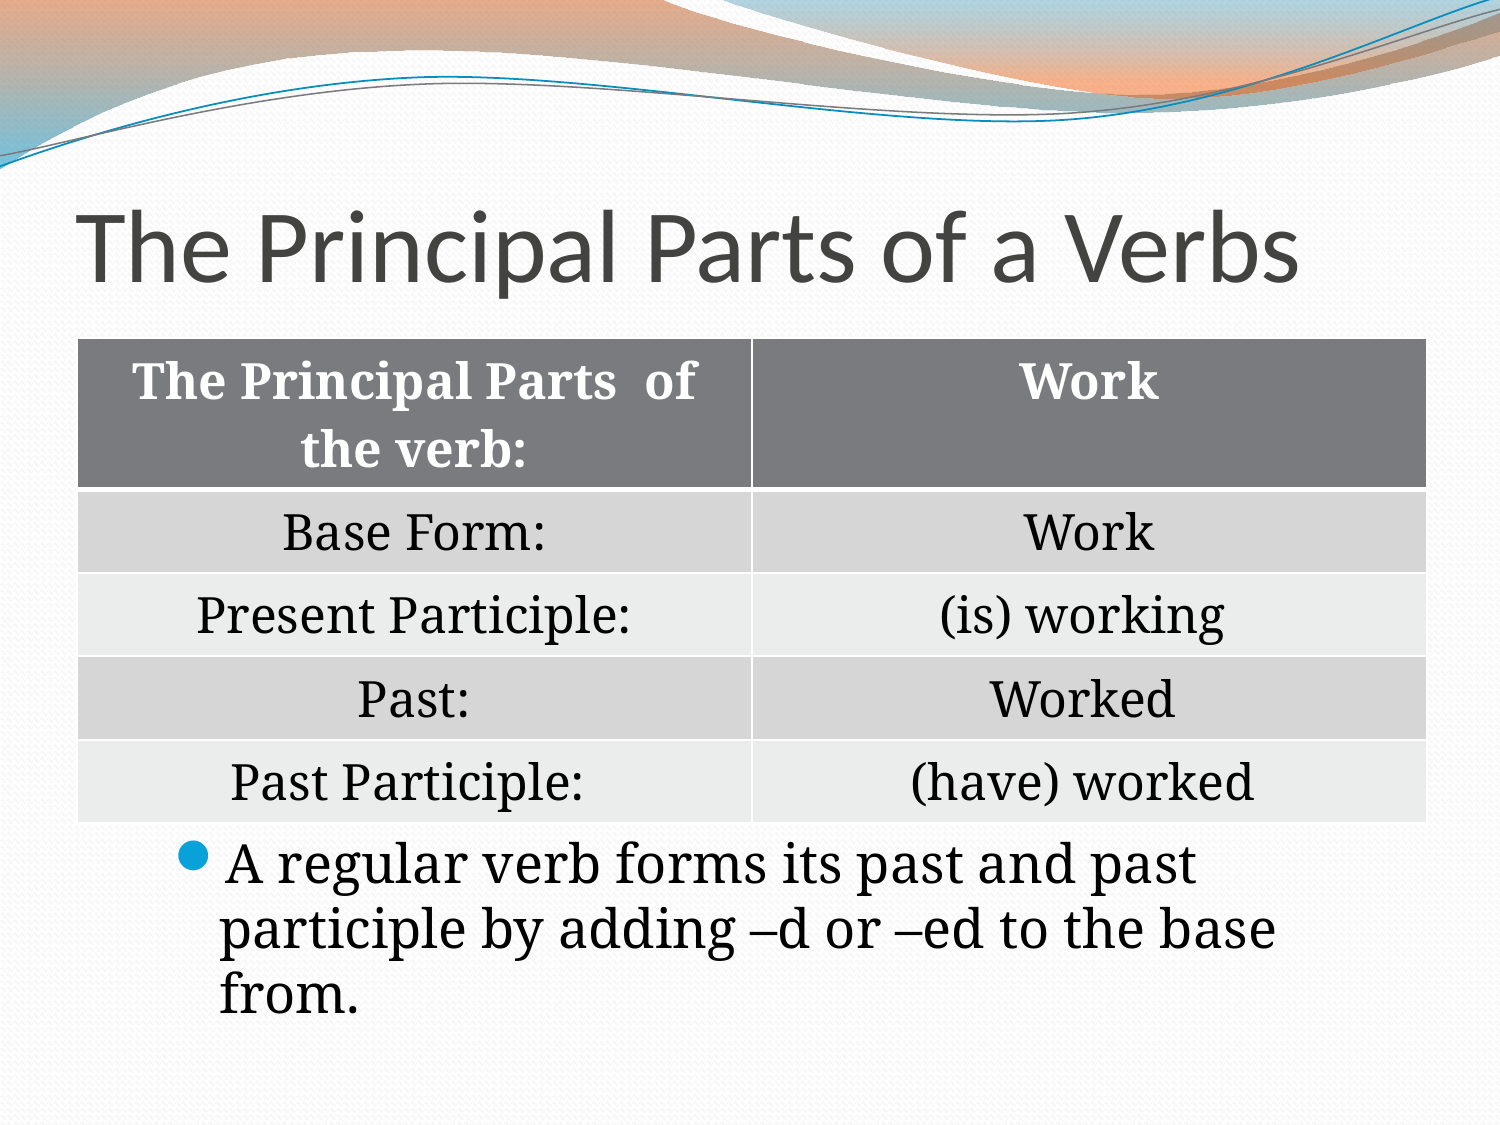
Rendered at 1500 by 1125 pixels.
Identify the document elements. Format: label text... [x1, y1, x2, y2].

table_cell Worked [753, 657, 1426, 739]
table_cell Base Form: [78, 492, 751, 572]
table_cell Work [753, 492, 1426, 572]
table_cell Present Participle: [78, 574, 751, 655]
text_box A regular verb forms its past and past participle by adding –d or –ed to the base from. [159, 822, 1365, 1032]
table_header Work [753, 339, 1426, 487]
table_header The Principal Parts of the verb: [78, 339, 751, 487]
table_cell (is) working [753, 574, 1426, 655]
table_cell Past: [78, 657, 751, 739]
title The Principal Parts of a Verbs [75, 115, 1425, 303]
table_cell (have) worked [753, 741, 1426, 822]
table_cell Past Participle: [78, 741, 751, 822]
